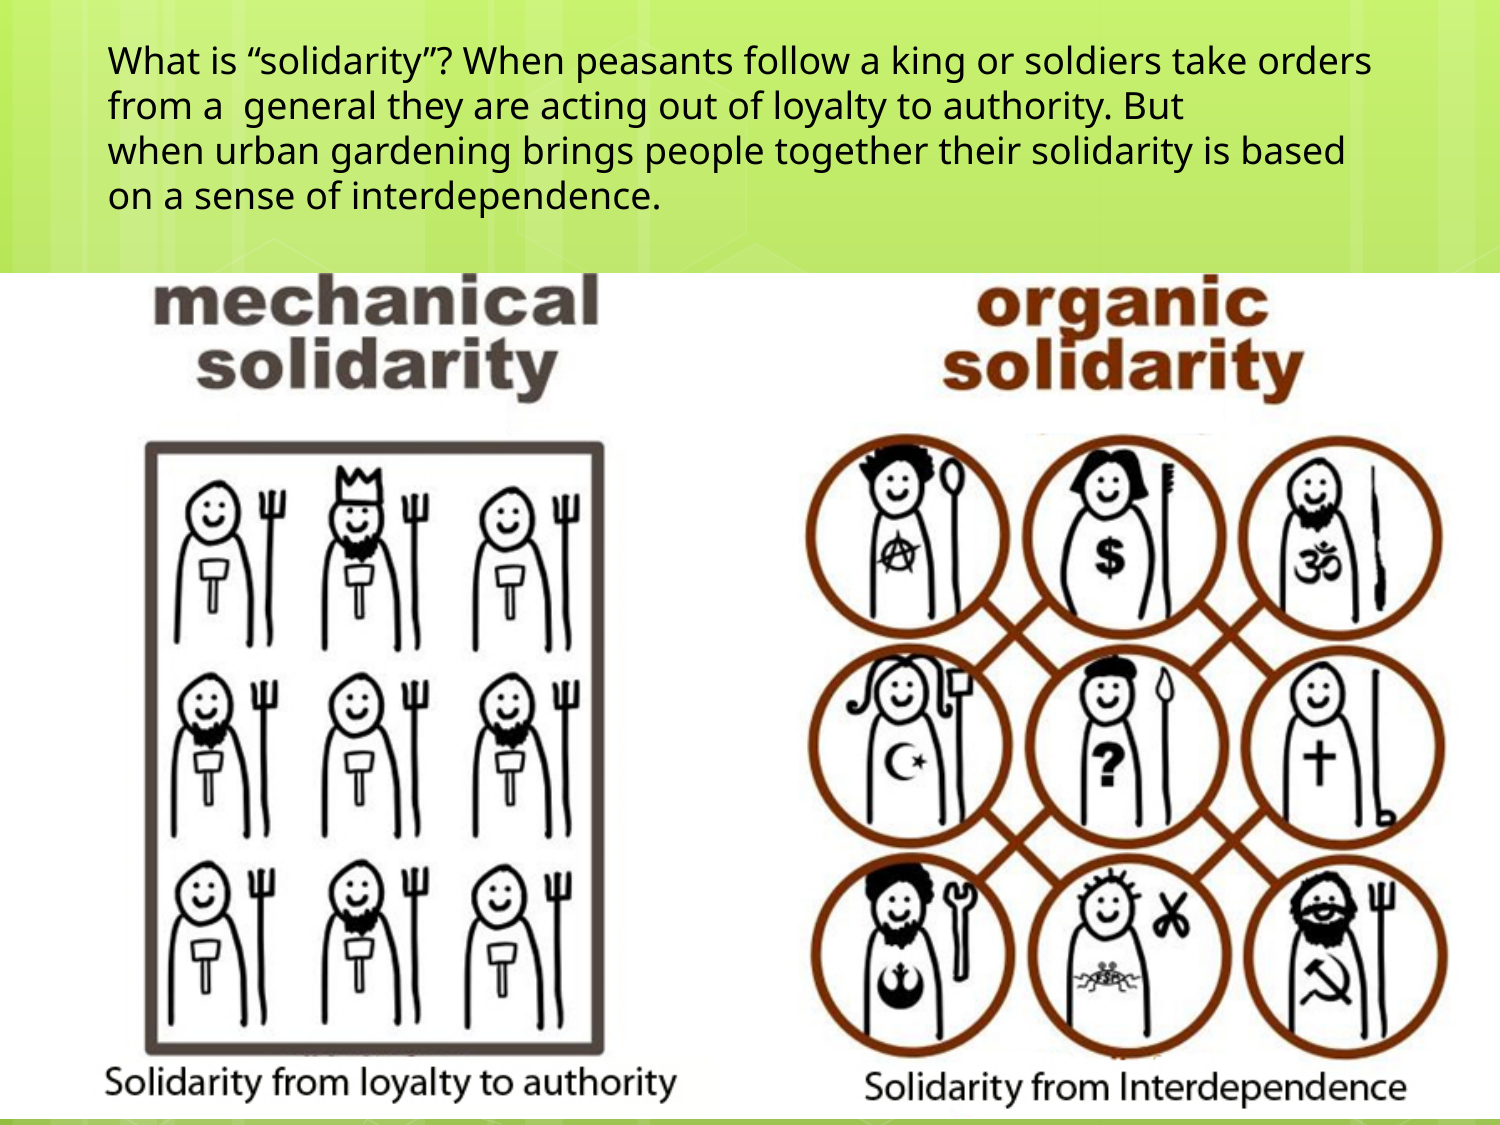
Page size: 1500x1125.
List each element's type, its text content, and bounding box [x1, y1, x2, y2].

text_box What is “solidarity”? When peasants follow a king or soldiers take orders from a general they are acting out of loyalty to authority. But when urban gardening brings people together their solidarity is based on a sense of interdependence. [93, 29, 1399, 225]
picture [0, 273, 1500, 1119]
